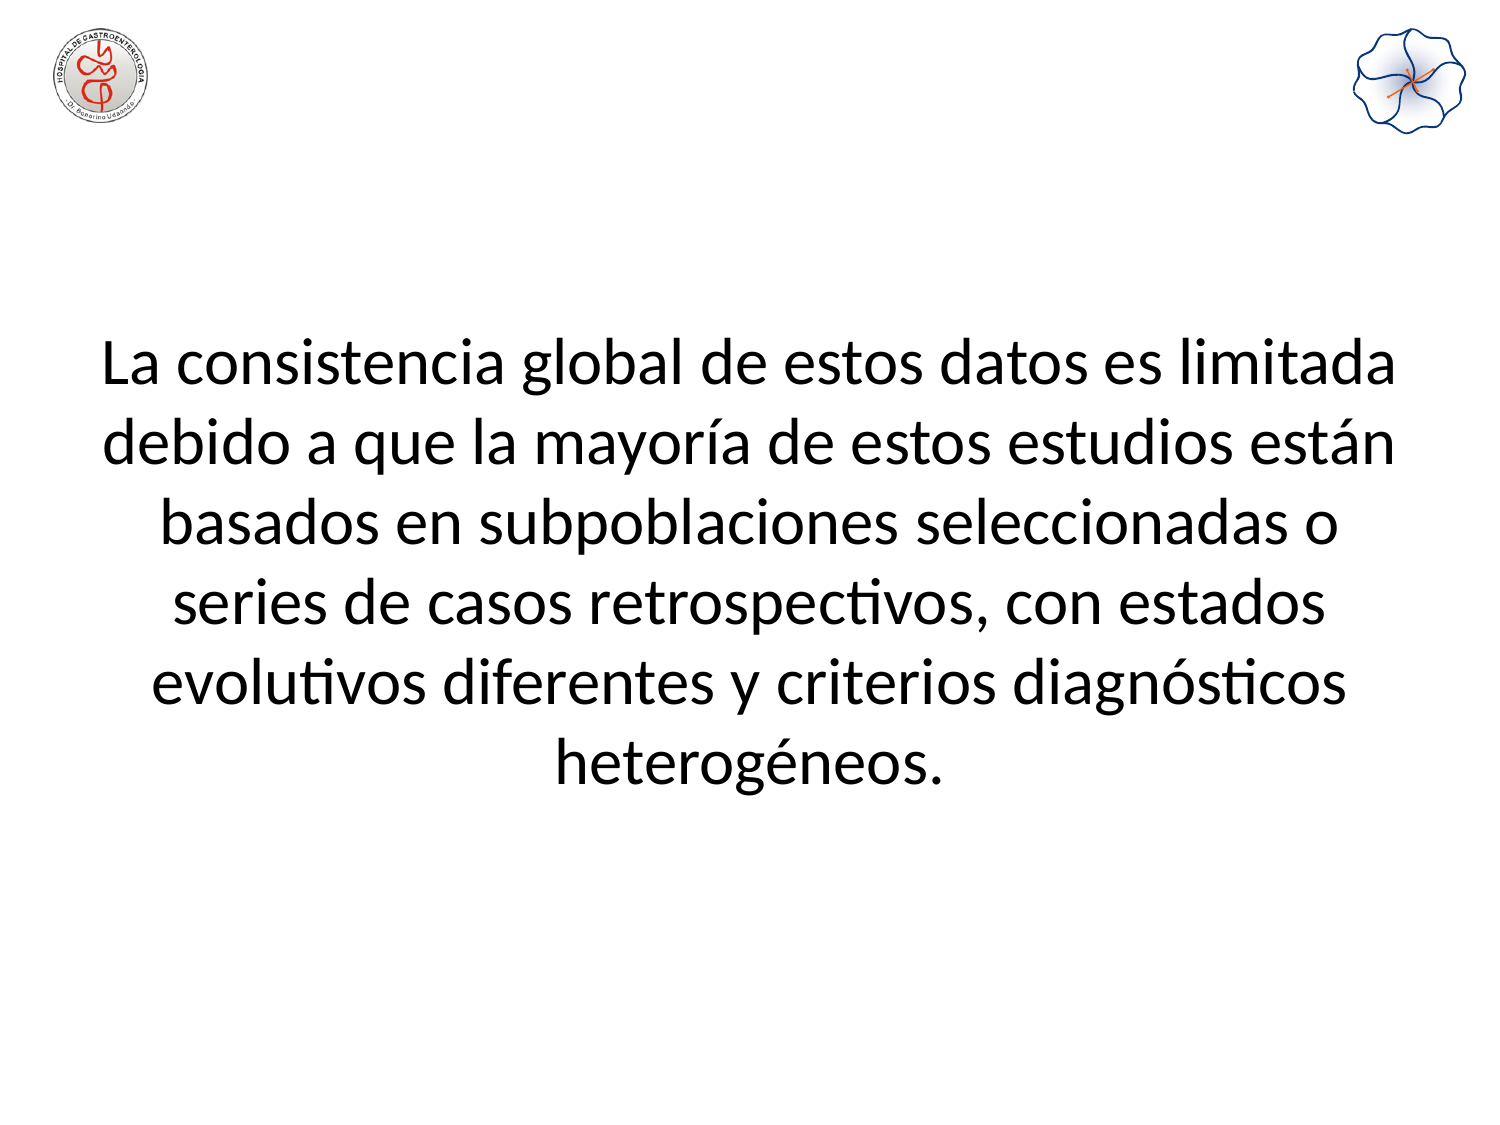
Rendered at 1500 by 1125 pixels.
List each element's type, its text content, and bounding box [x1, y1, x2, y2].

picture [52, 28, 148, 124]
picture [1352, 28, 1467, 135]
title La consistencia global de estos datos es limitada debido a que la mayoría de estos estudios están basados en subpoblaciones seleccionadas o series de casos retrospectivos, con estados evolutivos diferentes y criterios diagnósticos heterogéneos. [75, 45, 1425, 1071]
